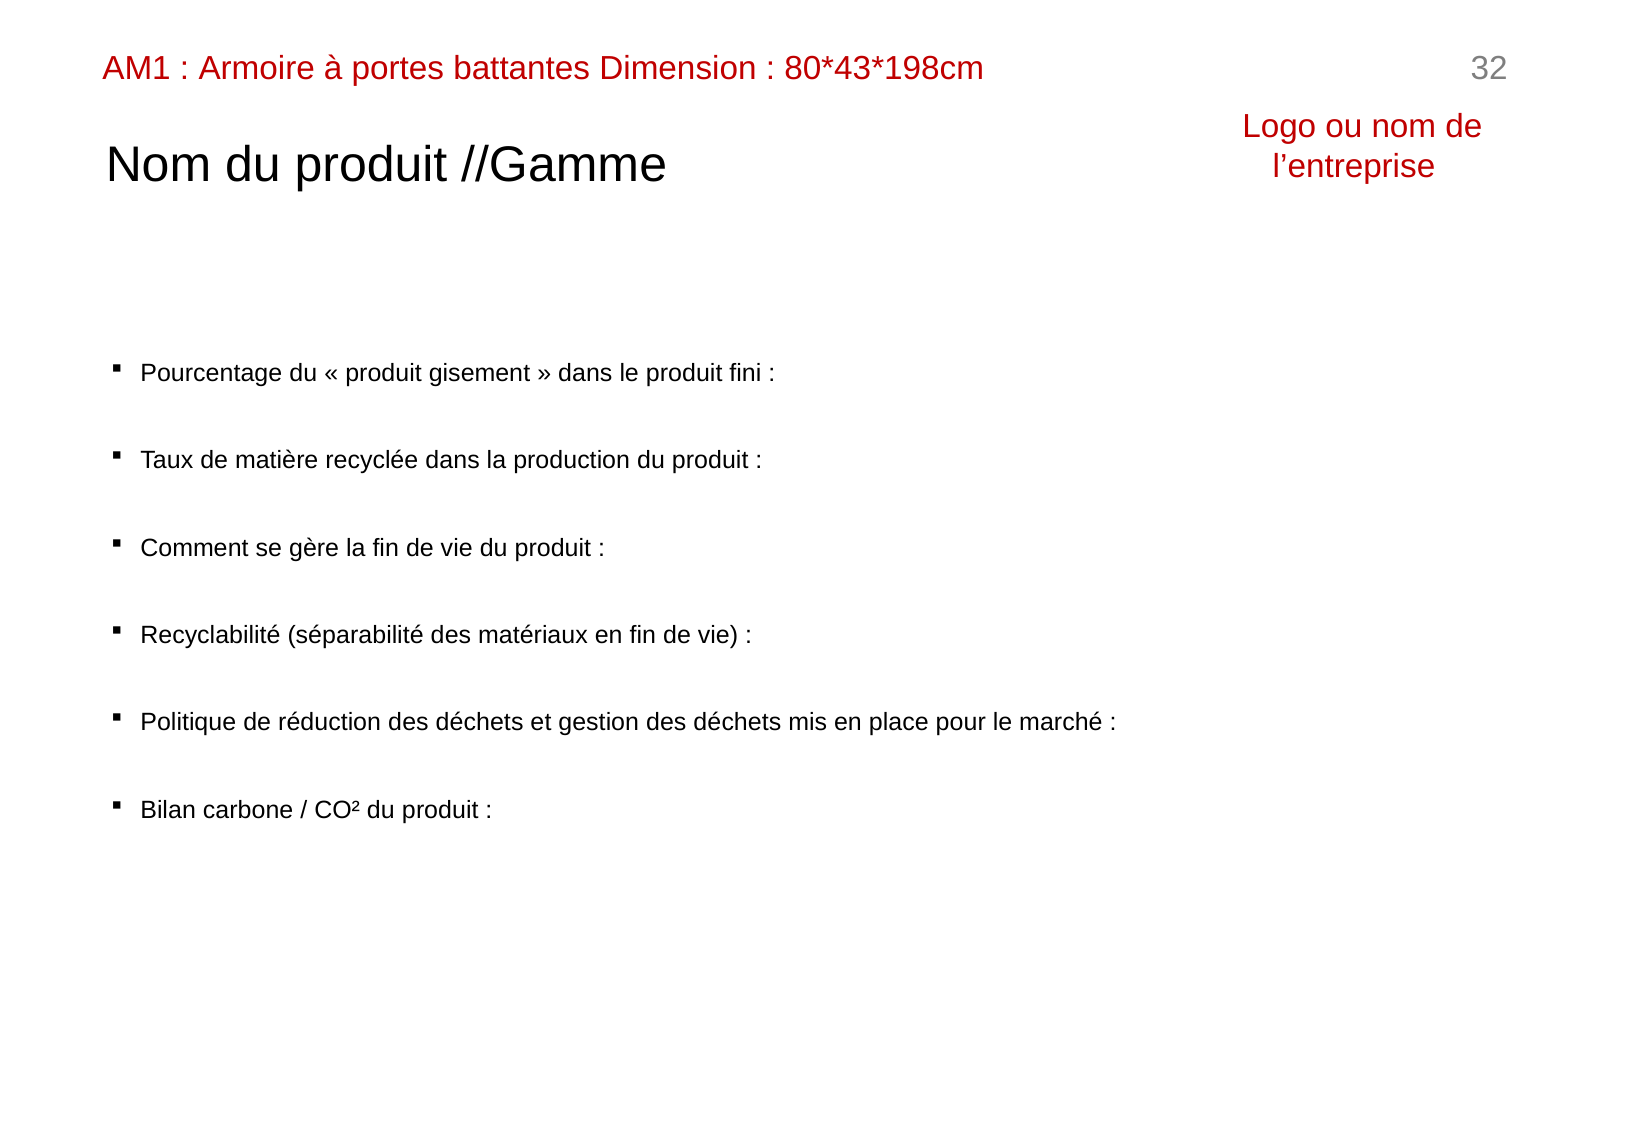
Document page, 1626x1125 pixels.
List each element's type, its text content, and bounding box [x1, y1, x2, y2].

slide_number 32 [1426, 19, 1523, 91]
title AM1 : Armoire à portes battantes Dimension : 80*43*198cm [102, 19, 1426, 109]
text_box Pourcentage du « produit gisement » dans le produit fini : Taux de matière recyclée dans la production du produit : Comment se gère la fin de vie du produit : Recyclabilité (séparabilité des matériaux en fin de vie) : Politique de réduction des déchets et gestion des déchets mis en place pour le marché : Bilan carbone / CO² du produit : [81, 304, 1333, 1067]
list Nom du produit //Gamme [91, 109, 1523, 215]
text_box Logo ou nom de l’entreprise [1141, 91, 1567, 197]
